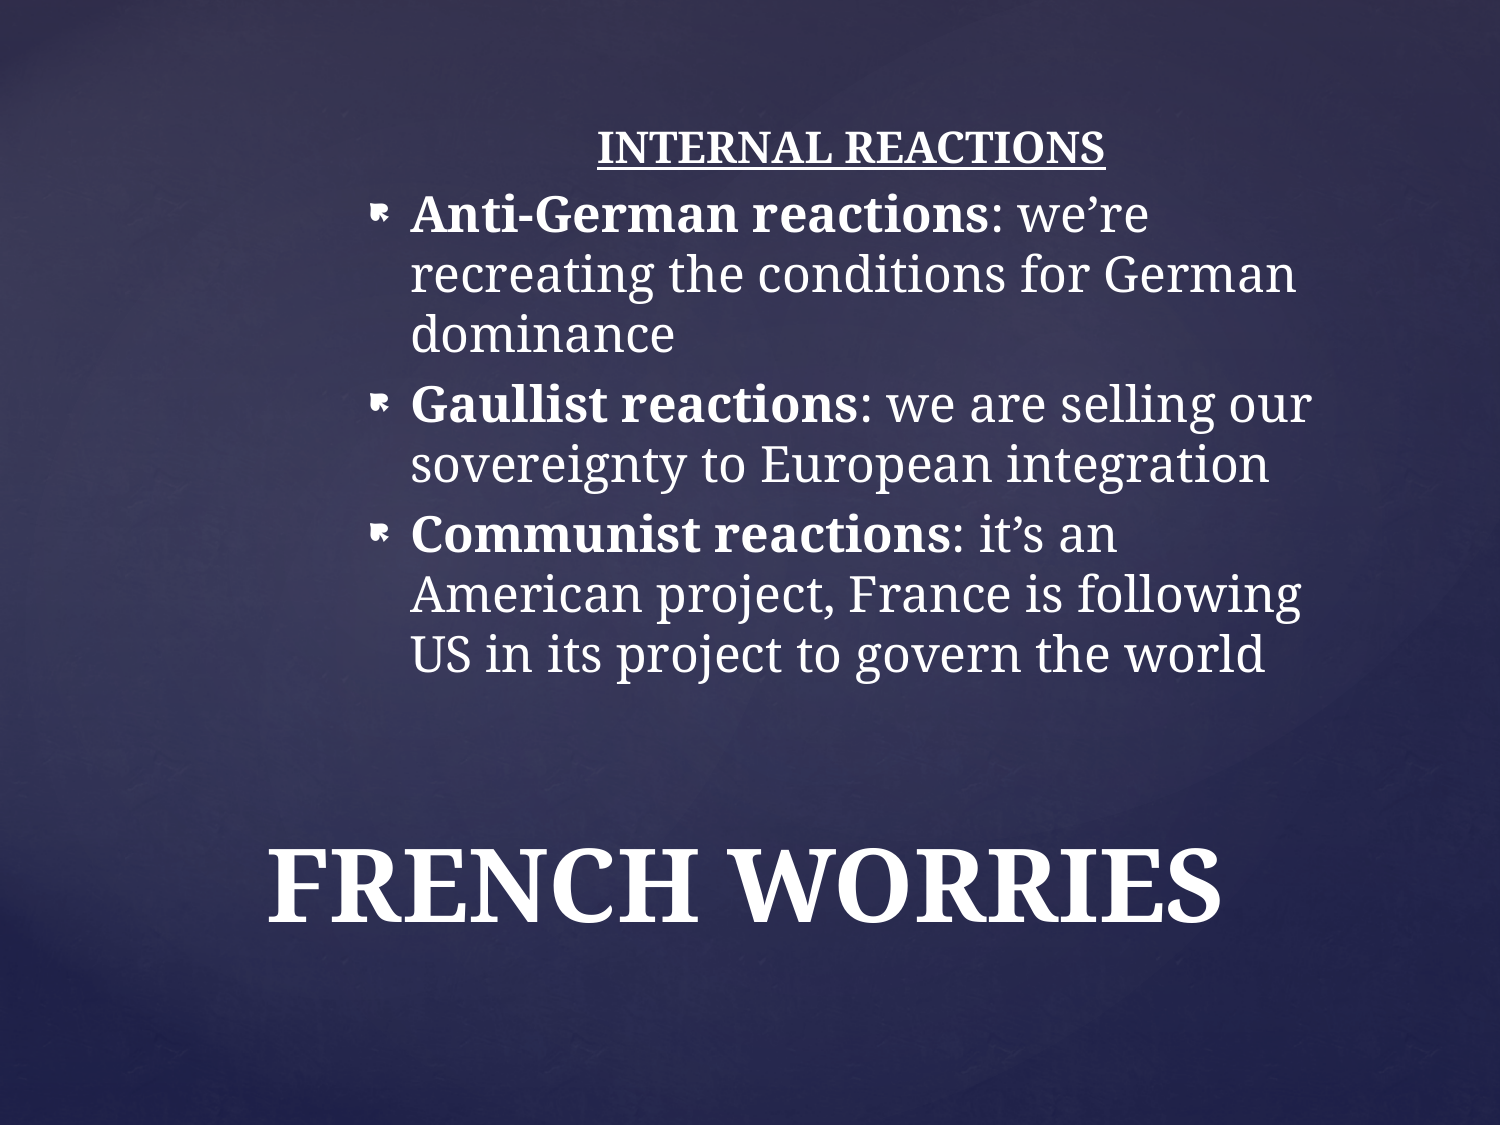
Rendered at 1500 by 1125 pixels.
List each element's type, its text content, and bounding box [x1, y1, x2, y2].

list INTERNAL REACTIONS Anti-German reactions: we’re recreating the conditions for German dominance Gaullist reactions: we are selling our sovereignty to European integration Communist reactions: it’s an American project, France is following US in its project to govern the world [350, 112, 1350, 713]
title FRENCH WORRIES [127, 800, 1365, 950]
